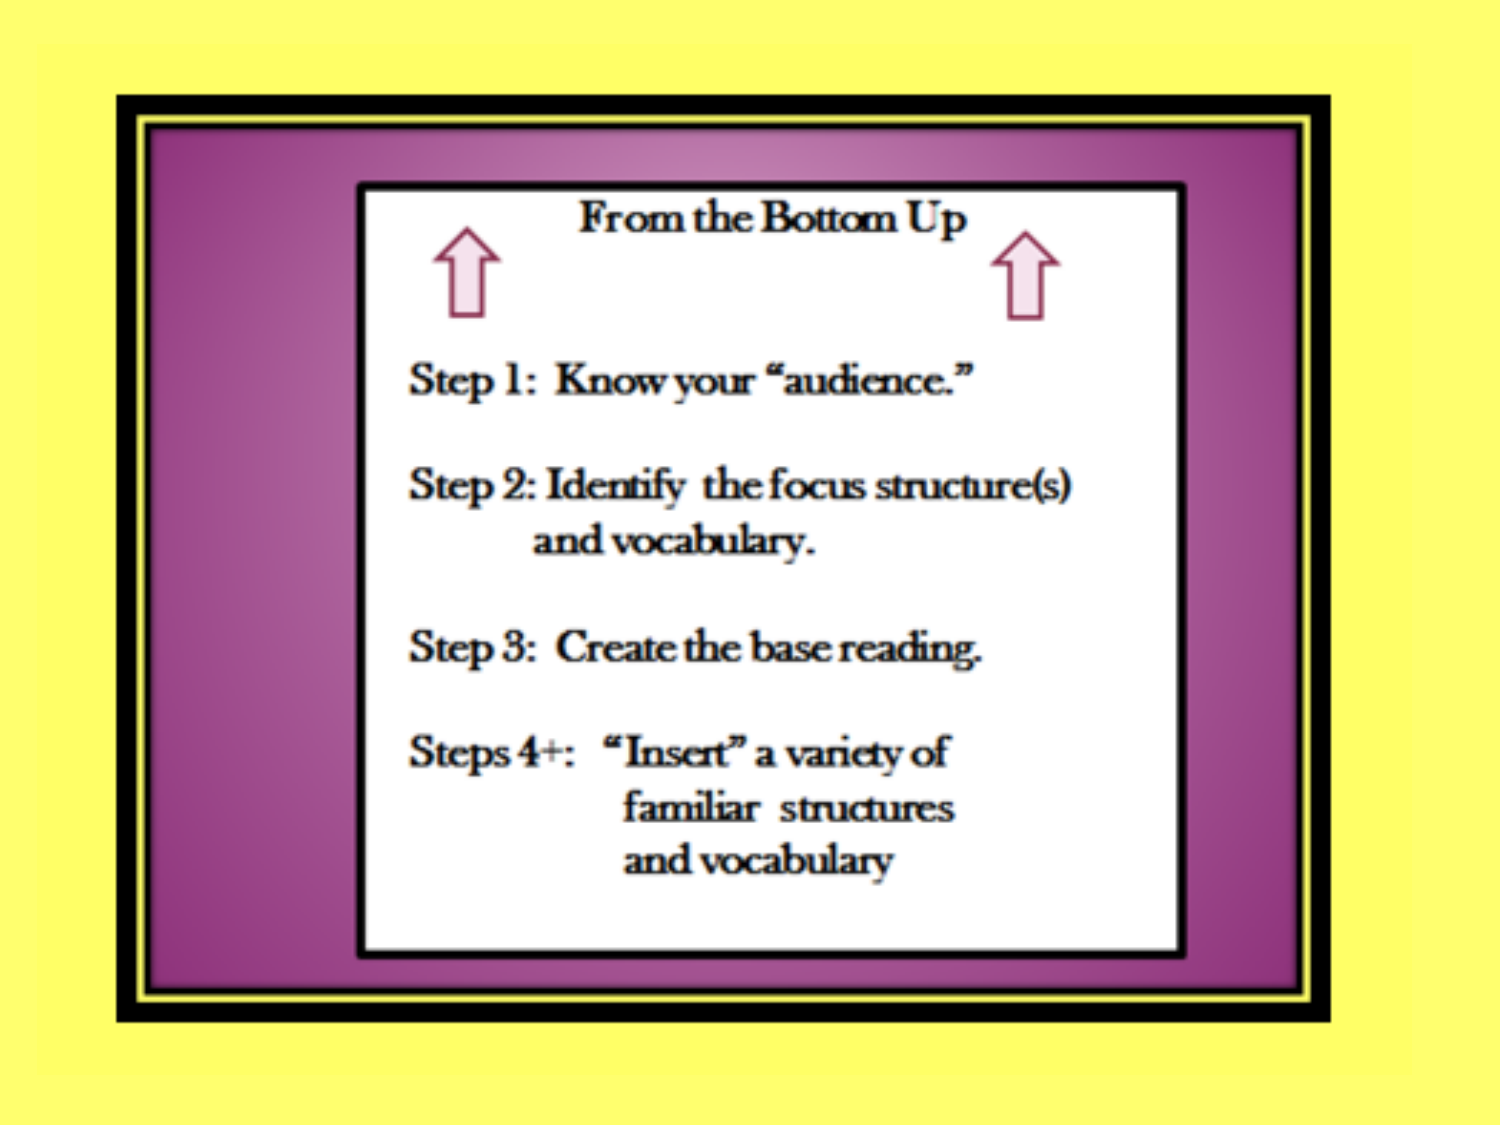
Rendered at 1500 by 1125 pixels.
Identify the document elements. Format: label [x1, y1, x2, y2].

list [36, 43, 1413, 1076]
